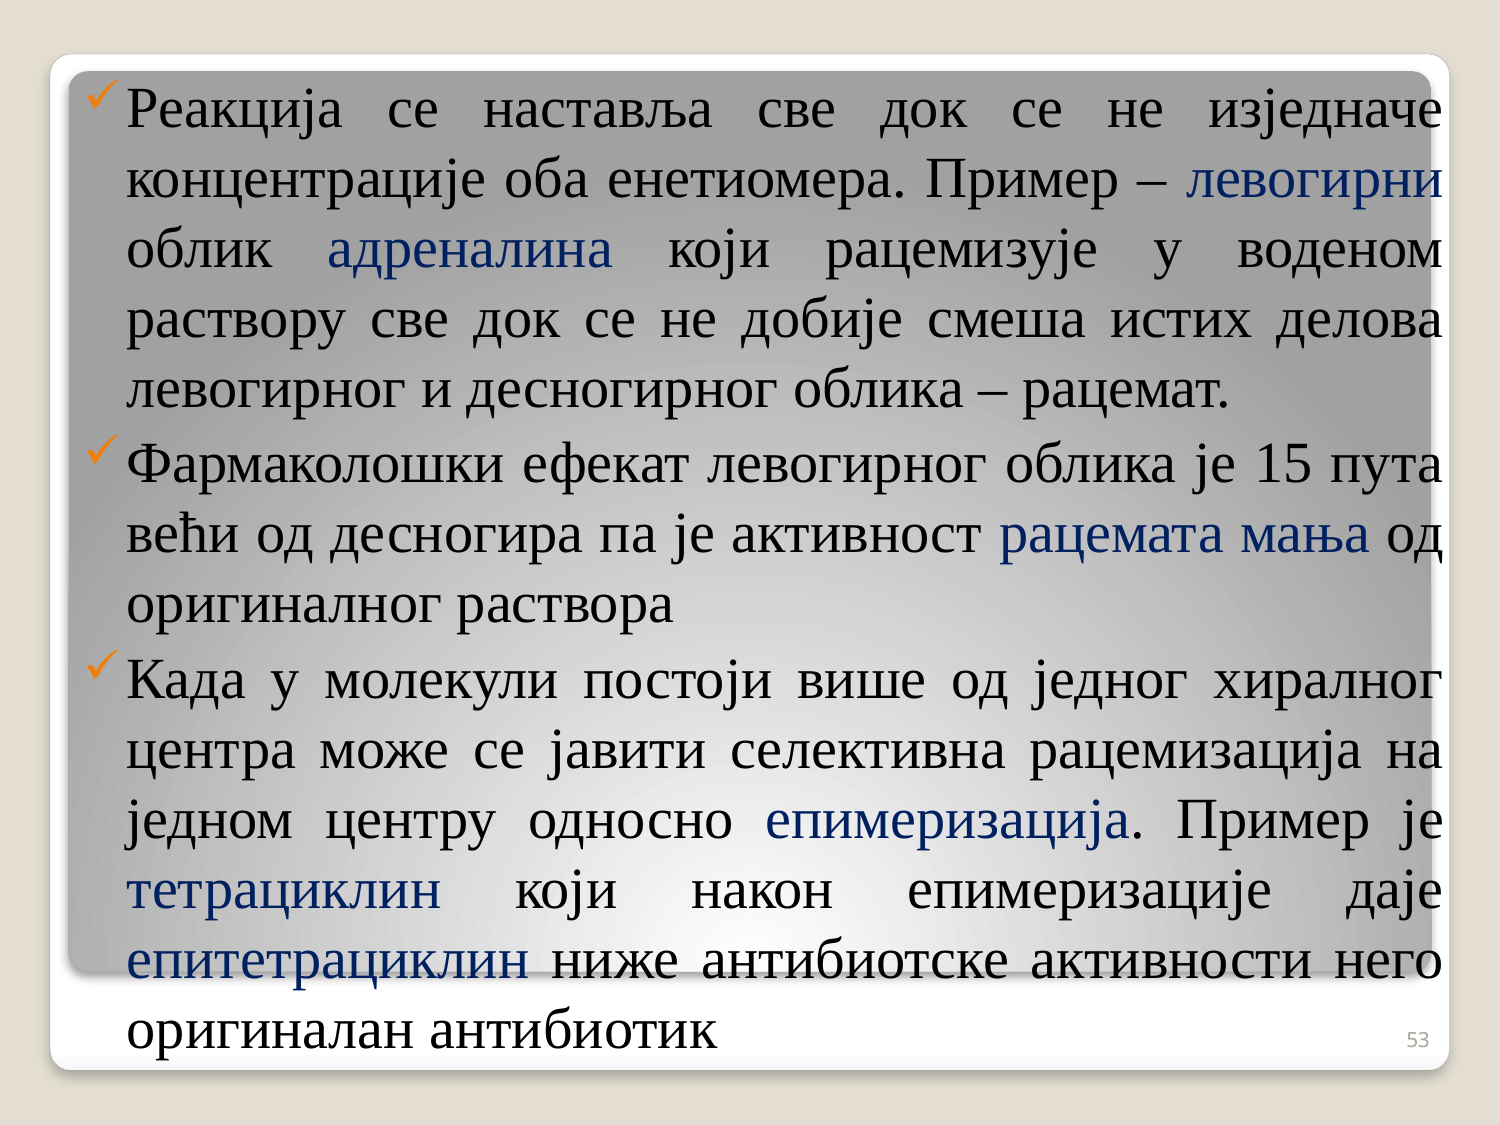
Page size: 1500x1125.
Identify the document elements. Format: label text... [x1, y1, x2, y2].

list Реакција се наставља све док се не изједначе концентрације оба енетиомера. Пример – левогирни облик адреналина који рацемизује у воденом раствору све док се не добије смеша истих делова левогирног и десногирног облика – рацемат. Фармаколошки ефекат левогирног облика је 15 пута већи од десногира па је активност рацемата мања од оригиналног раствора Када у молекули постоји више од једног хиралног центра може се јавити селективна рацемизација на једном центру односно епимеризација. Пример је тетрациклин који након епимеризације даје епитетрациклин ниже антибиотске активности него оригиналан антибиотик [53, 54, 1459, 1083]
slide_number 53 [1369, 1002, 1445, 1063]
